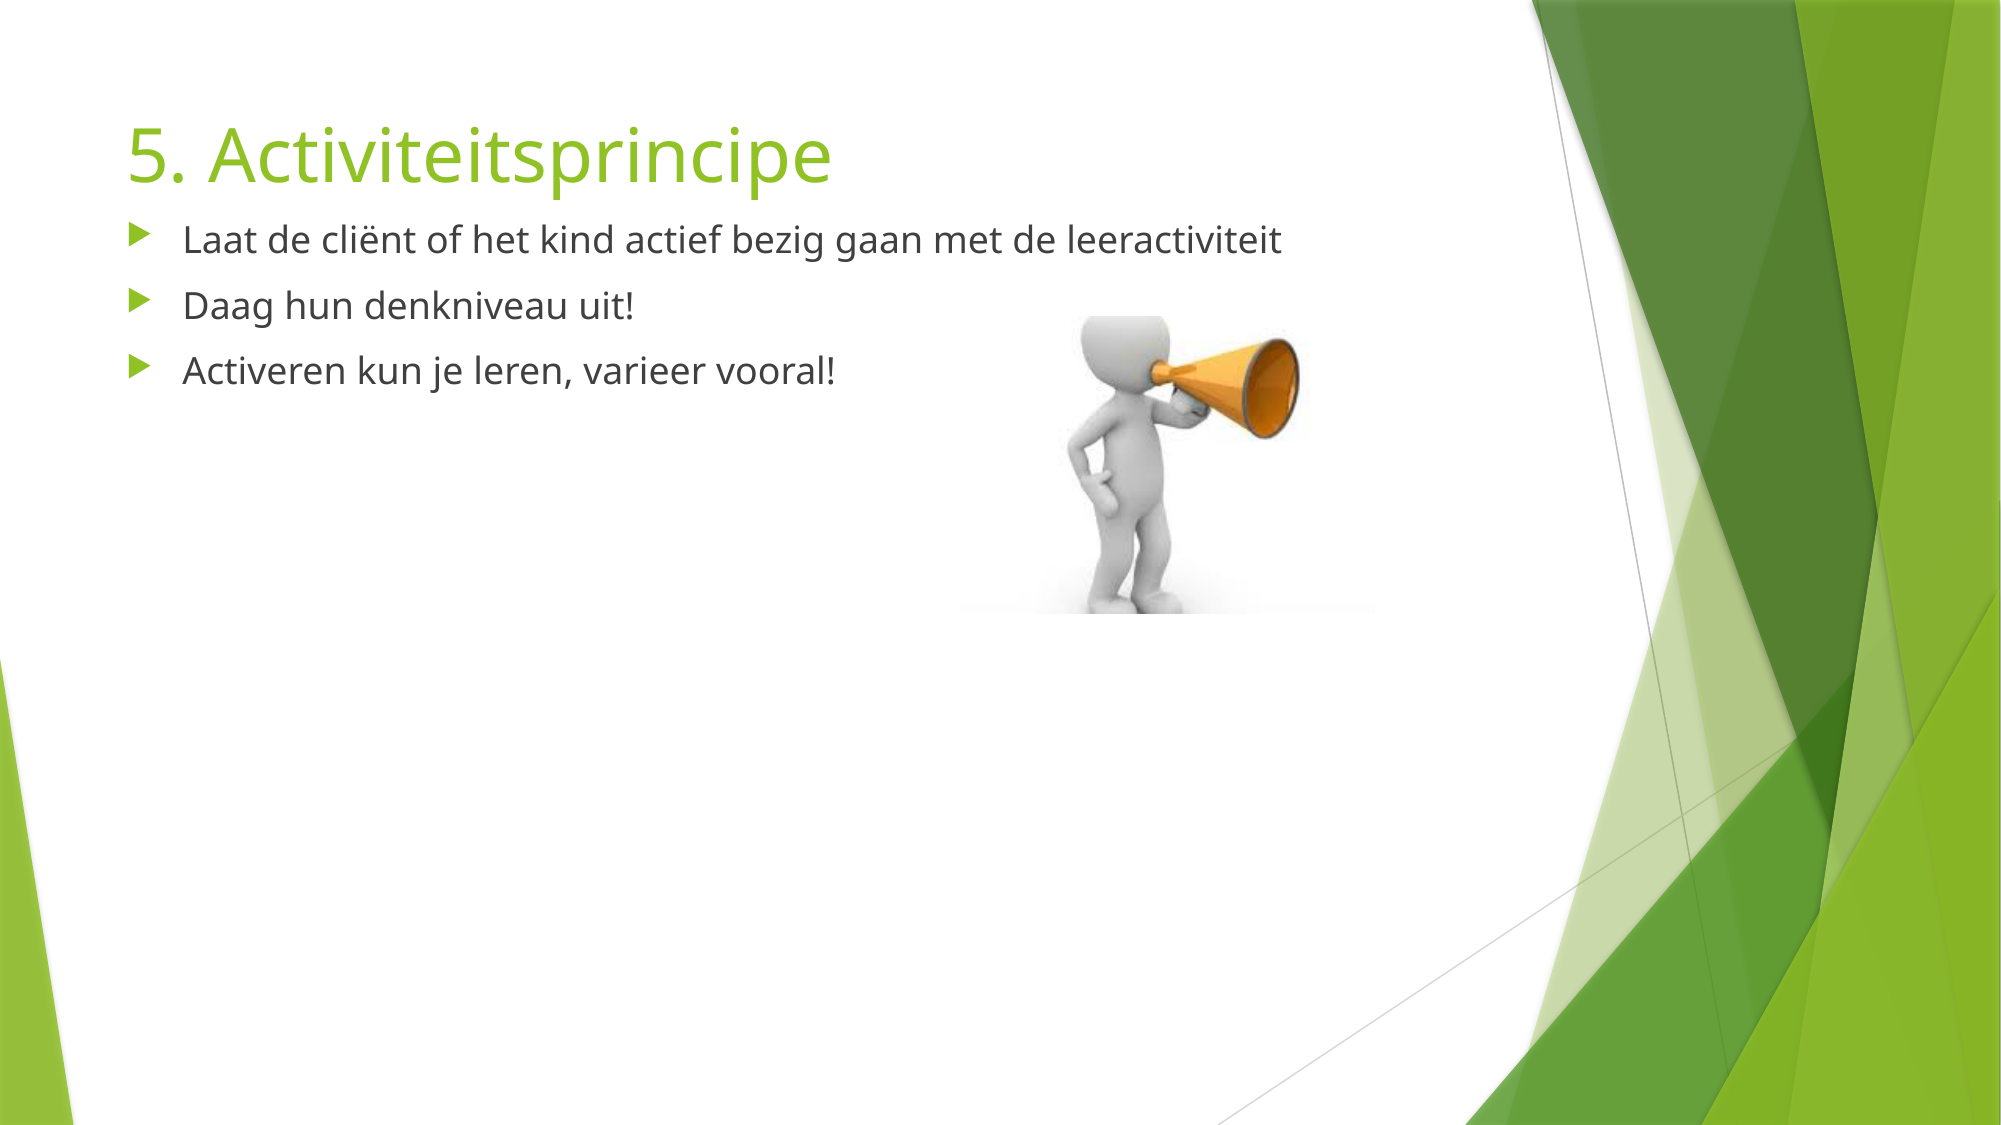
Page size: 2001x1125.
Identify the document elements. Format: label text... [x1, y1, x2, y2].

picture [958, 316, 1376, 614]
title 5. Activiteitsprincipe [111, 99, 1522, 208]
list Laat de cliënt of het kind actief bezig gaan met de leeractiviteit Daag hun denkniveau uit! Activeren kun je leren, varieer vooral! [111, 208, 1522, 845]
